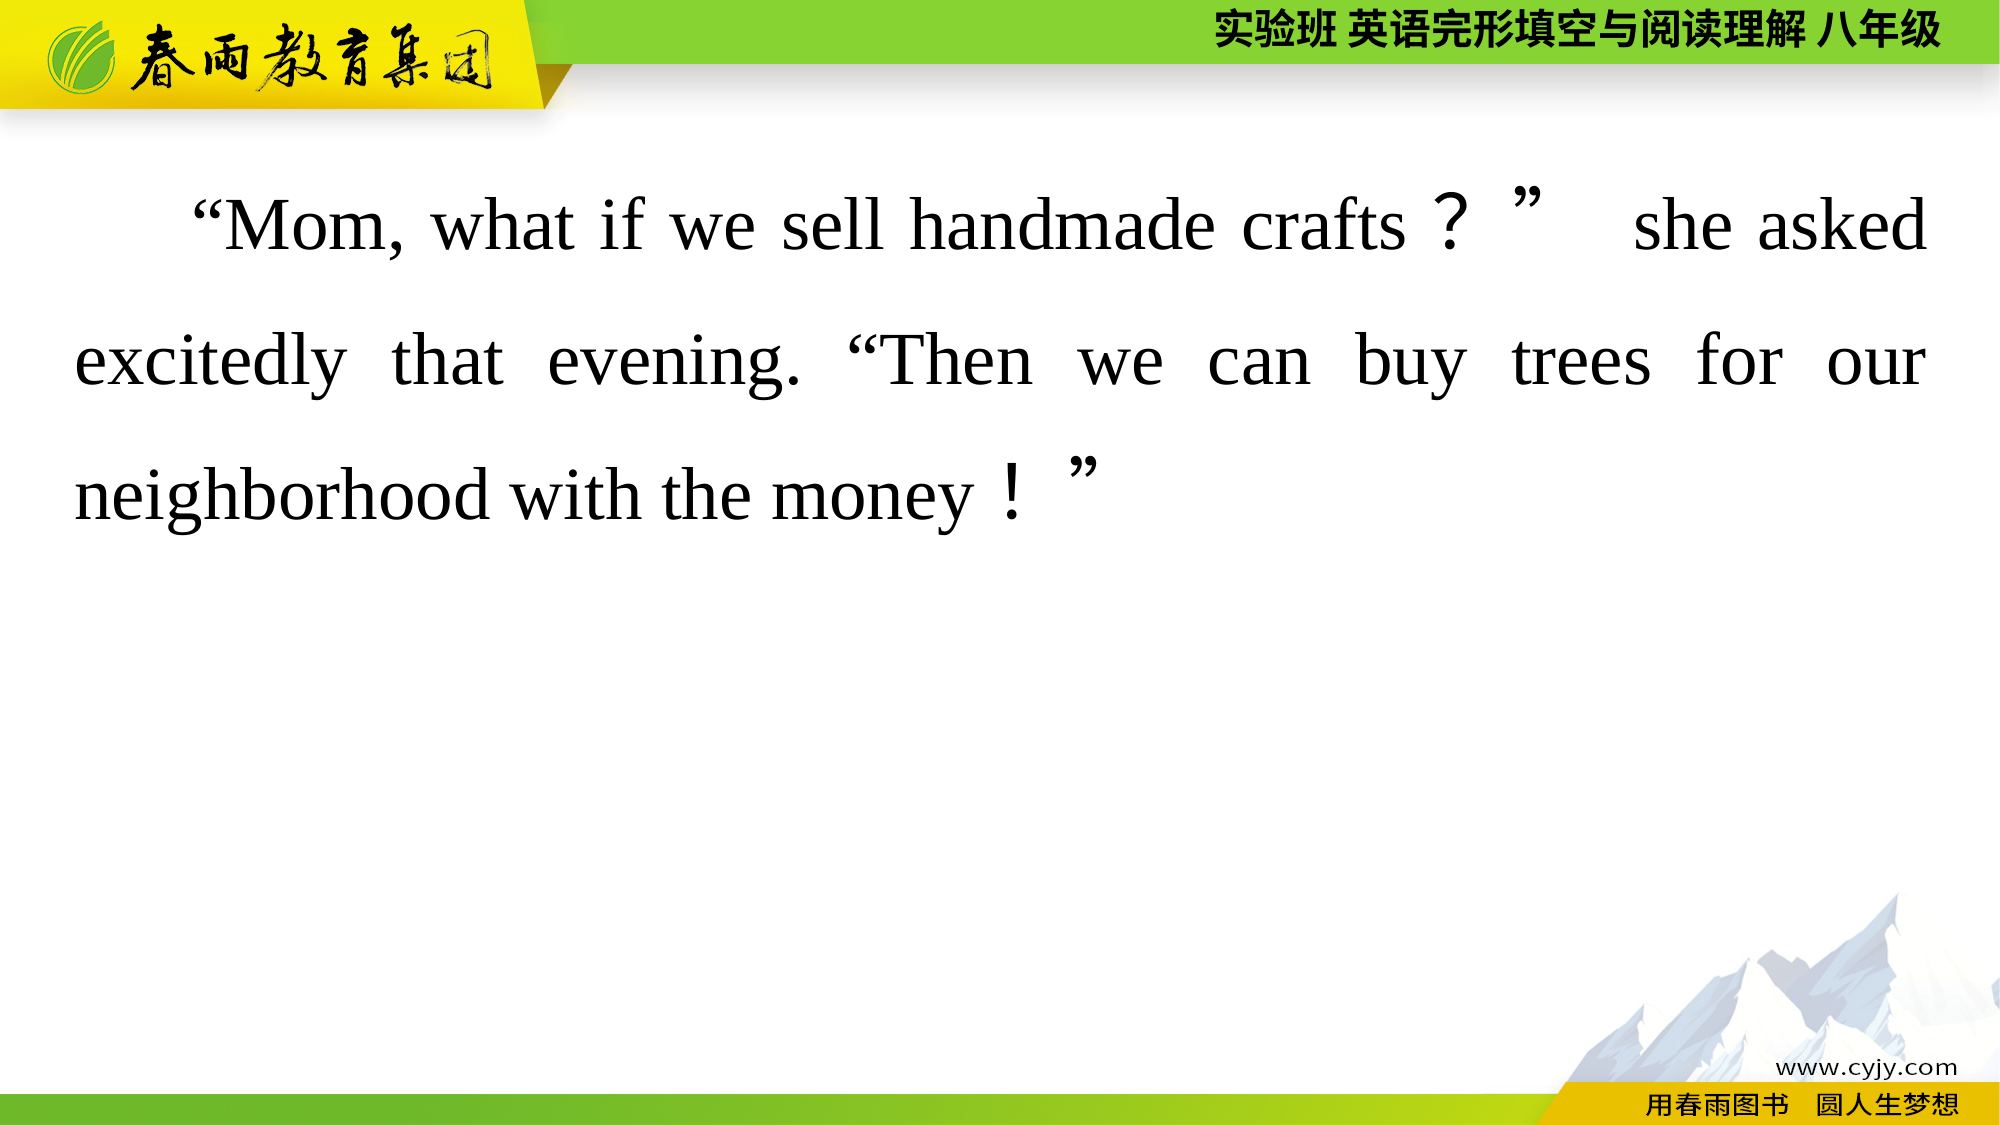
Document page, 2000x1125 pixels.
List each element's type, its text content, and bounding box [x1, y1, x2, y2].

picture [0, 0, 2000, 1125]
list “Mom, what if we sell handmade crafts？” she asked excitedly that evening. “Then we can buy trees for our neighborhood with the money！” [59, 122, 1944, 530]
